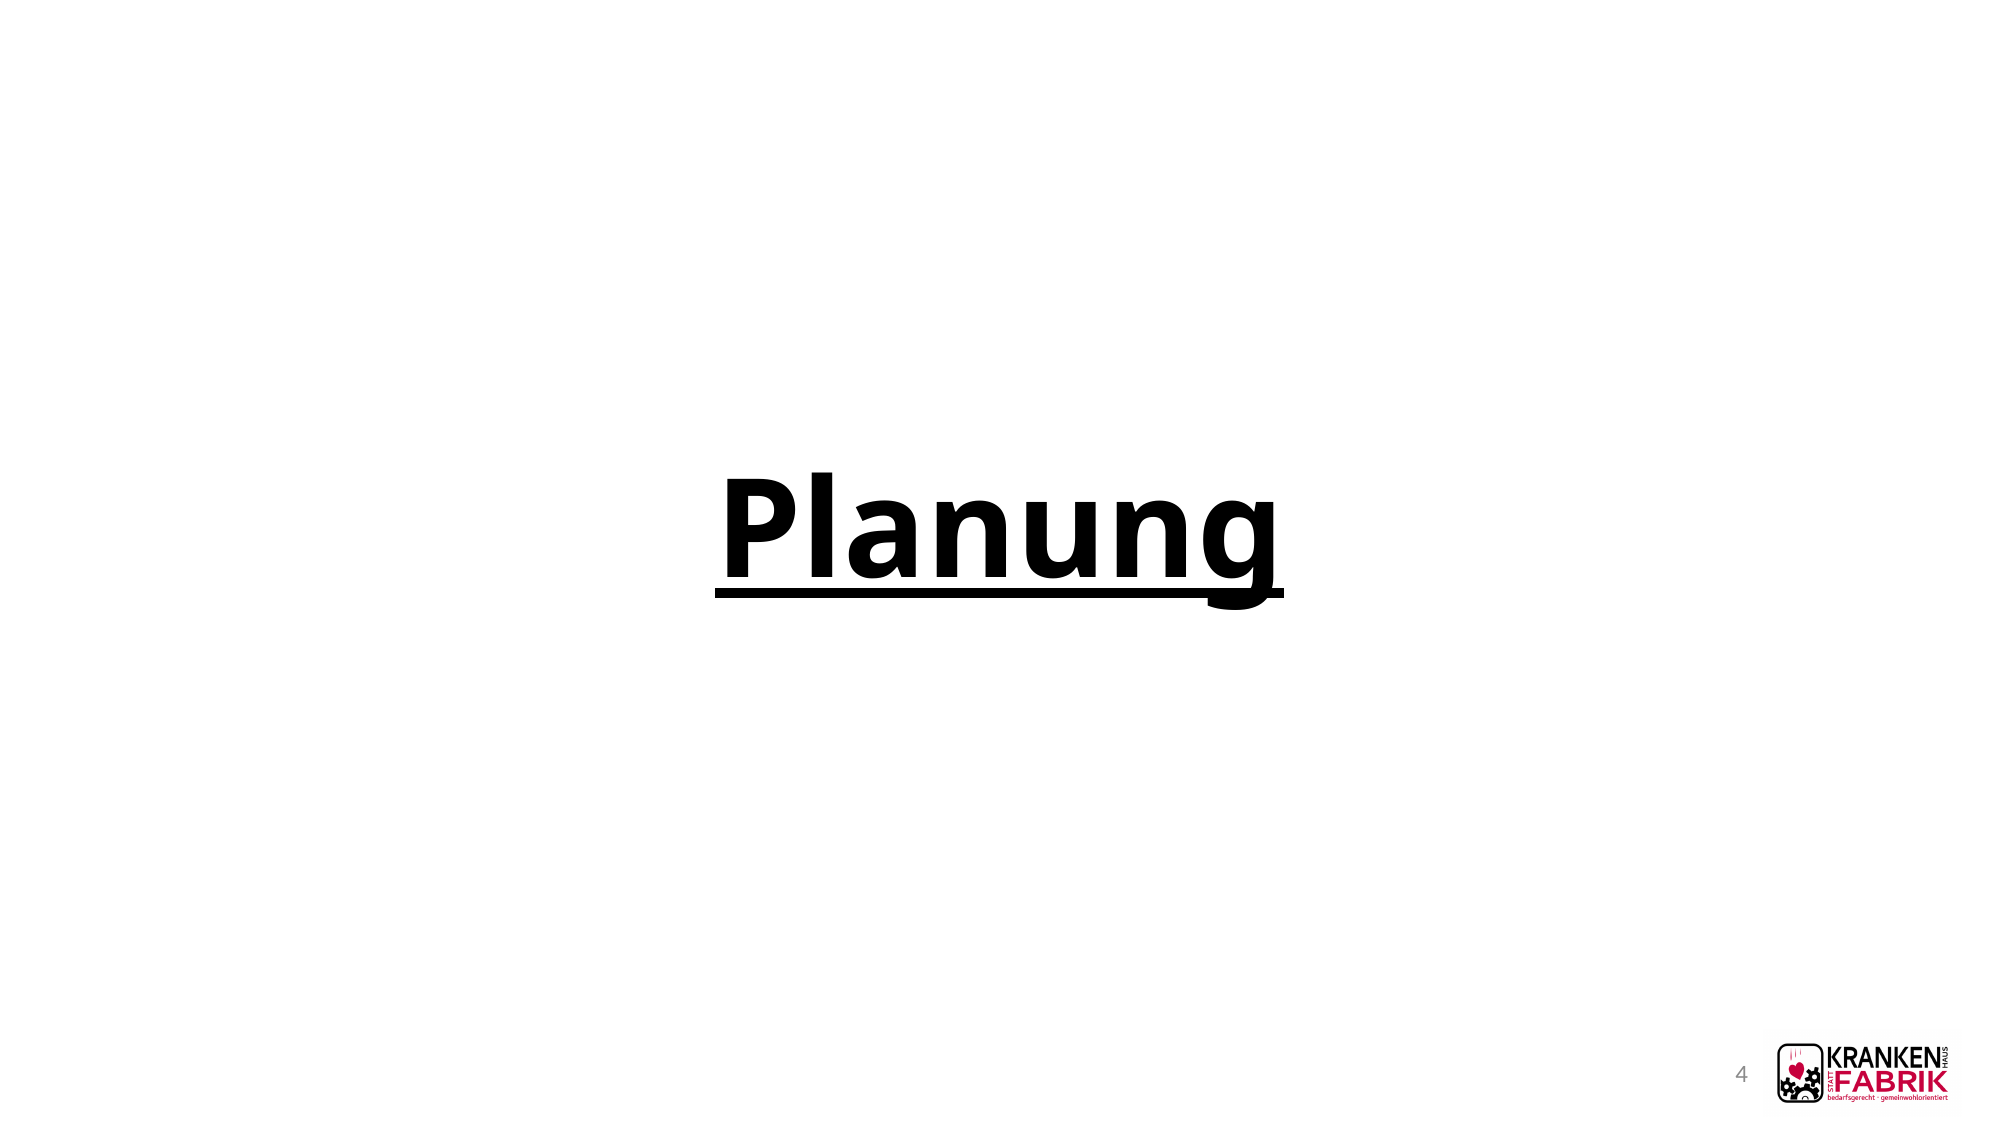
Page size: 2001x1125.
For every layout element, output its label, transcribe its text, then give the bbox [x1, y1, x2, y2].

slide_number 4 [1389, 1042, 1763, 1103]
picture [1763, 1029, 1962, 1117]
title Planung [137, 424, 1863, 643]
